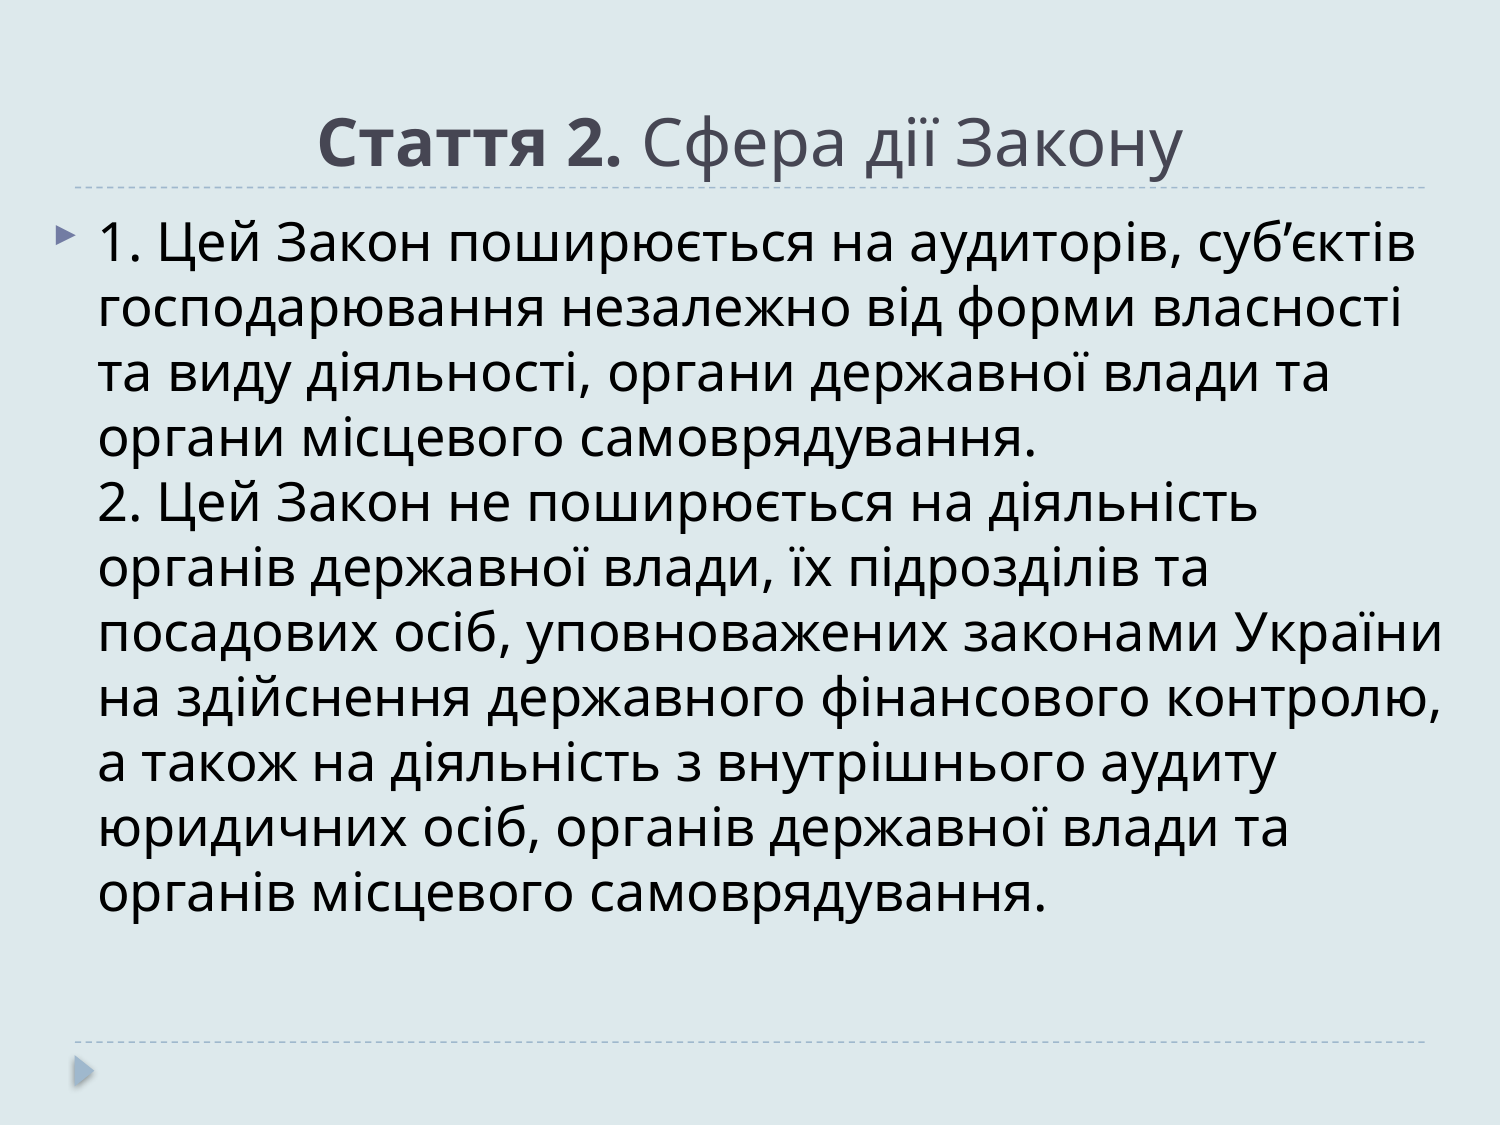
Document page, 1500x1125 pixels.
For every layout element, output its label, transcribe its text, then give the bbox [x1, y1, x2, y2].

title Стаття 2. Сфера дії Закону [75, 24, 1425, 188]
list 1. Цей Закон поширюється на аудиторів, суб’єктів господарювання незалежно від форми власності та виду діяльності, органи державної влади та органи місцевого самоврядування. 2. Цей Закон не поширюється на діяльність органів державної влади, їх підрозділів та посадових осіб, уповноважених законами України на здійснення державного фінансового контролю, а також на діяльність з внутрішнього аудиту юридичних осіб, органів державної влади та органів місцевого самоврядування. [37, 200, 1463, 1010]
